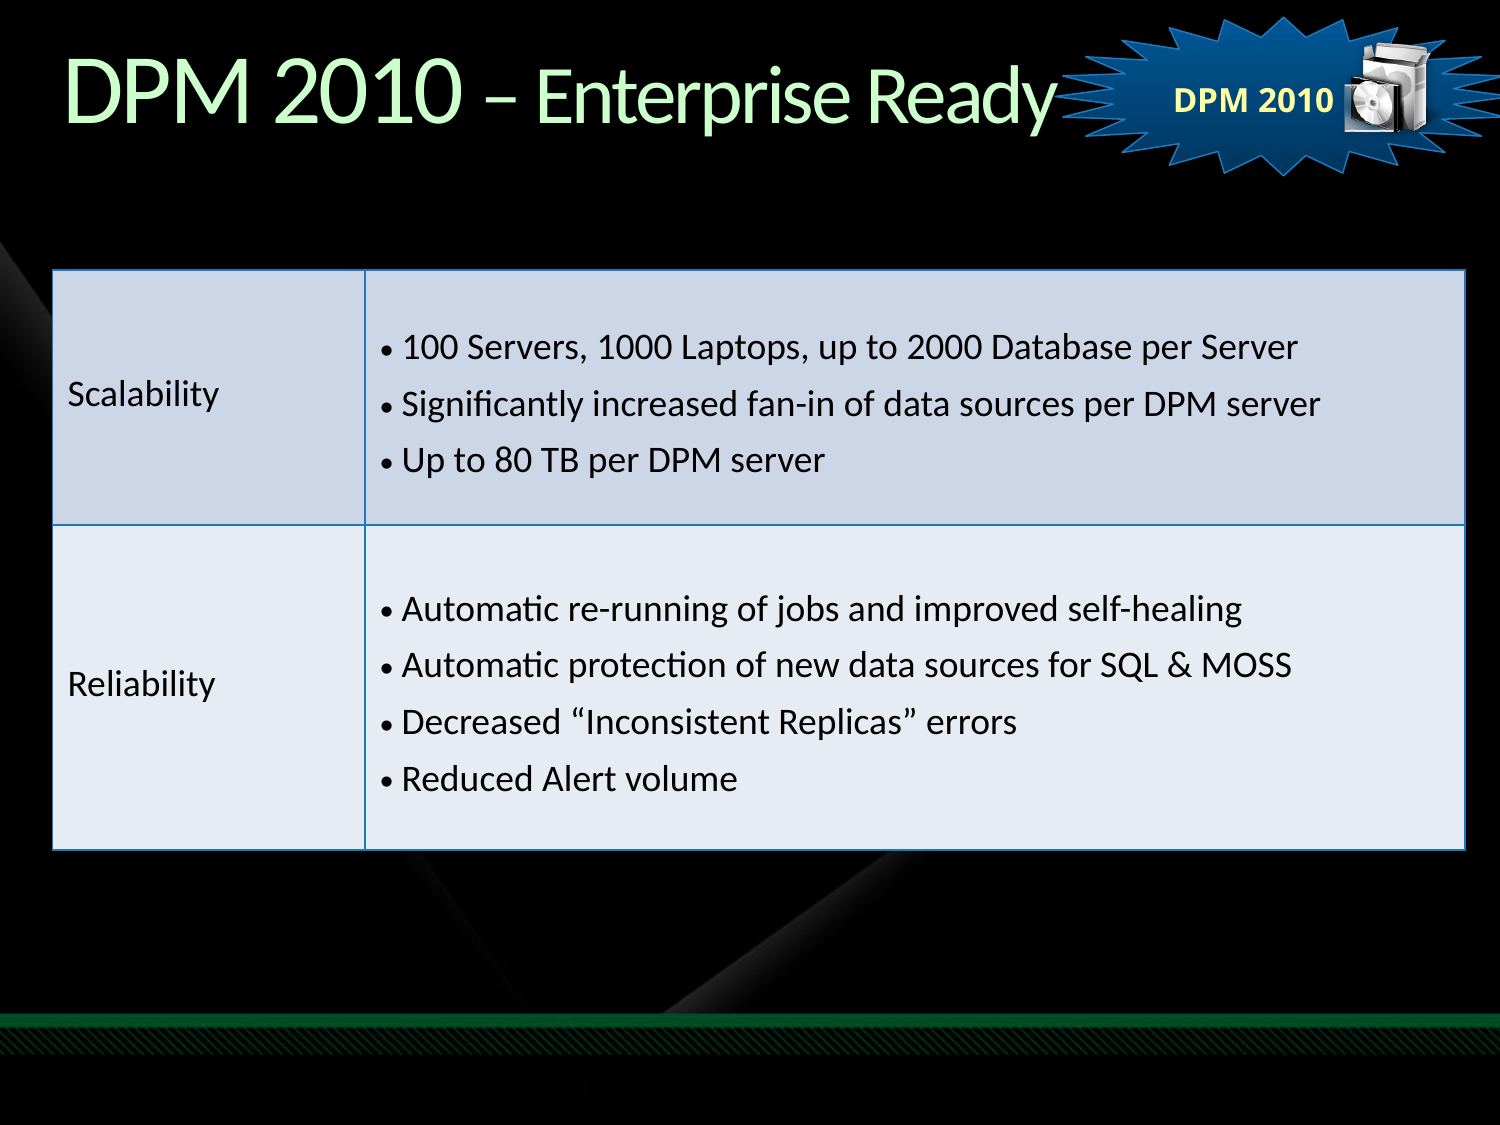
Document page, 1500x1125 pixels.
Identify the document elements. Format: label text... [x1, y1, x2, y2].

picture [0, 0, 1500, 1125]
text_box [1054, 16, 1500, 177]
table_header Scalability [53, 271, 364, 524]
title DPM 2010 – Enterprise Ready [62, 37, 1048, 147]
table_cell Reliability [53, 526, 364, 849]
table_header 100 Servers, 1000 Laptops, up to 2000 Database per Server Significantly increased fan-in of data sources per DPM server Up to 80 TB per DPM server [366, 271, 1464, 524]
table_cell Automatic re-running of jobs and improved self-healing Automatic protection of new data sources for SQL & MOSS Decreased “Inconsistent Replicas” errors Reduced Alert volume [366, 526, 1464, 849]
